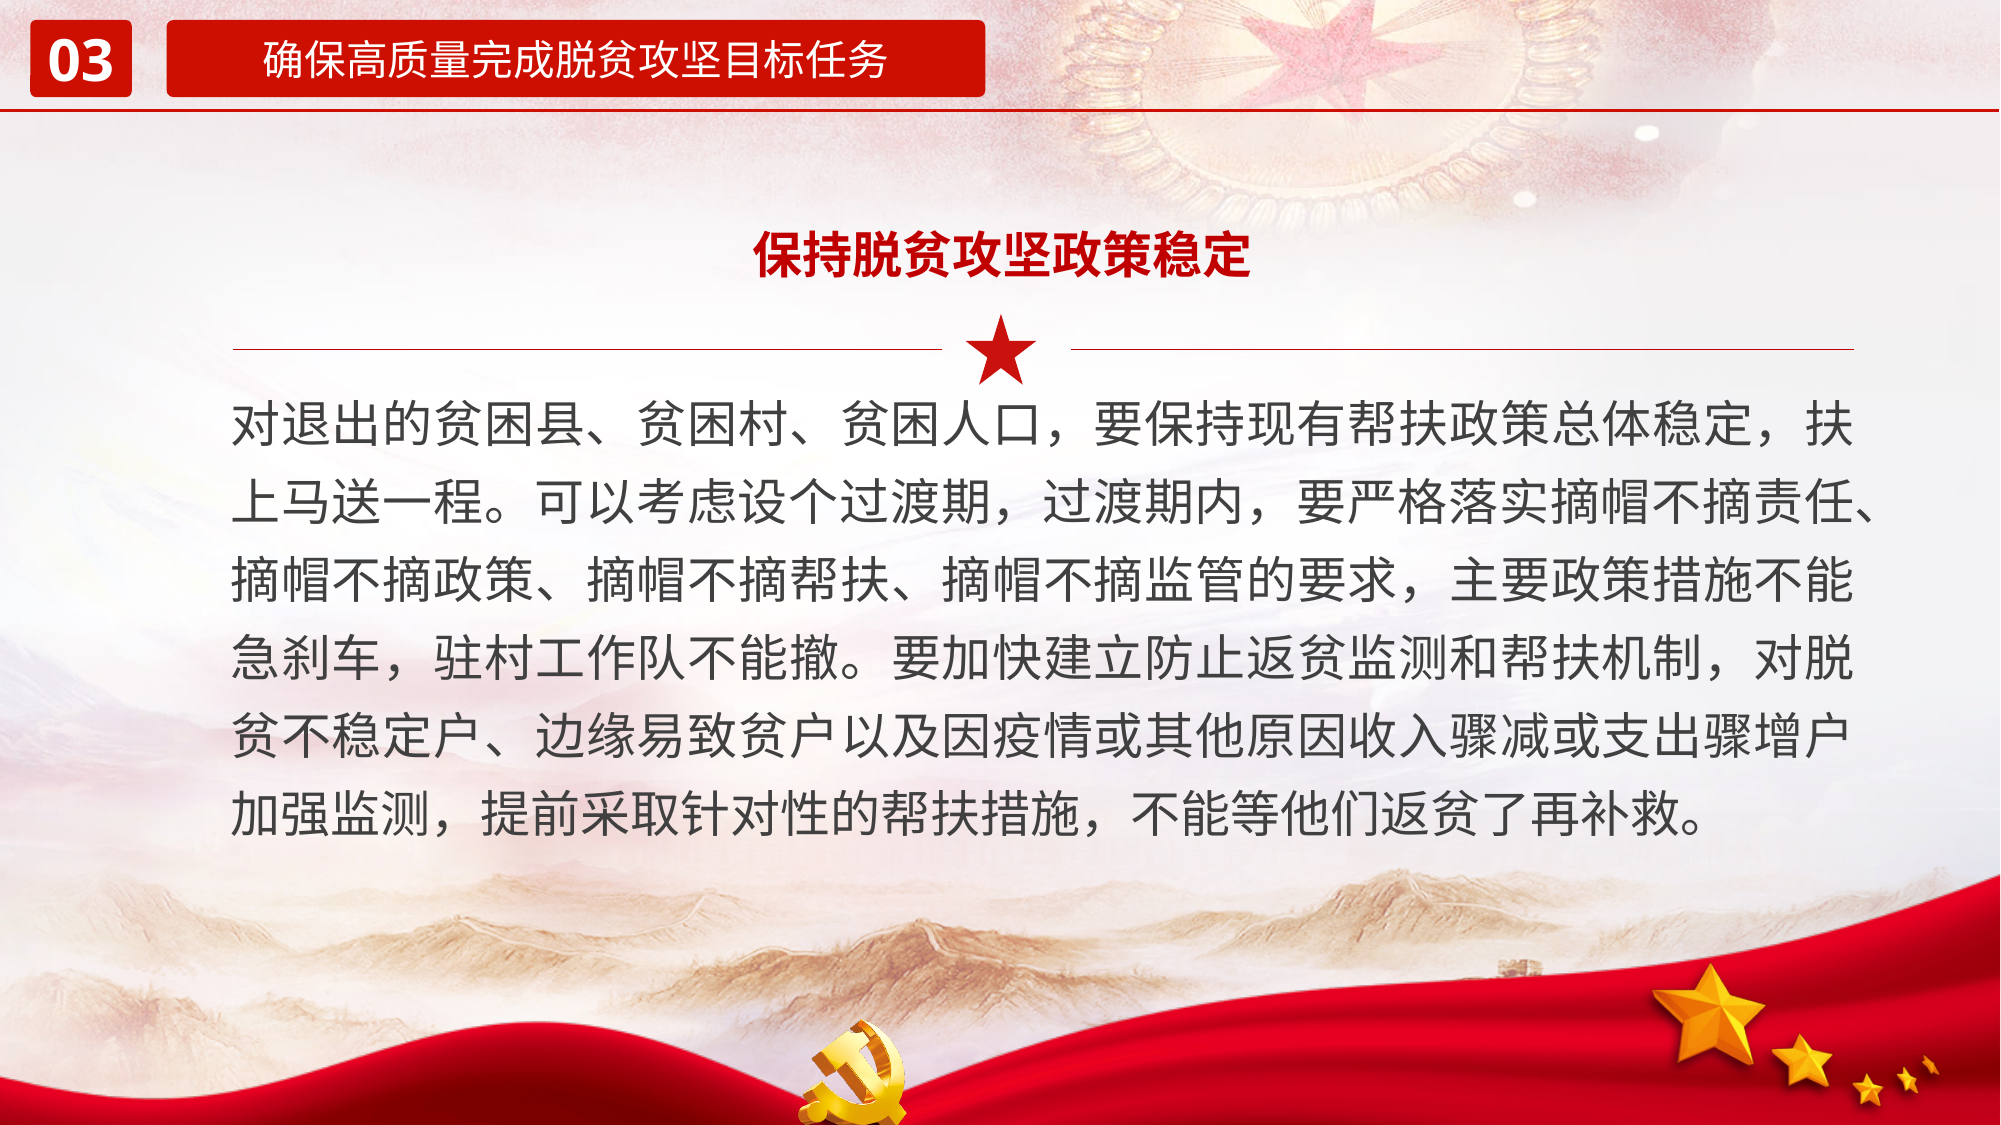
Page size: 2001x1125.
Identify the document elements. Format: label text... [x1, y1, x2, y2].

text_box 保持脱贫攻坚政策稳定 [324, 216, 1681, 292]
text_box 对退出的贫困县、贫困村、贫困人口，要保持现有帮扶政策总体稳定，扶上马送一程。可以考虑设个过渡期，过渡期内，要严格落实摘帽不摘责任、摘帽不摘政策、摘帽不摘帮扶、摘帽不摘监管的要求，主要政策措施不能急刹车，驻村工作队不能撤。要加快建立防止返贫监测和帮扶机制，对脱贫不稳定户、边缘易致贫户以及因疫情或其他原因收入骤减或支出骤增户加强监测，提前采取针对性的帮扶措施，不能等他们返贫了再补救。 [215, 366, 1870, 850]
picture [0, 0, 2001, 1125]
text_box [232, 313, 1854, 385]
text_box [30, 19, 986, 98]
